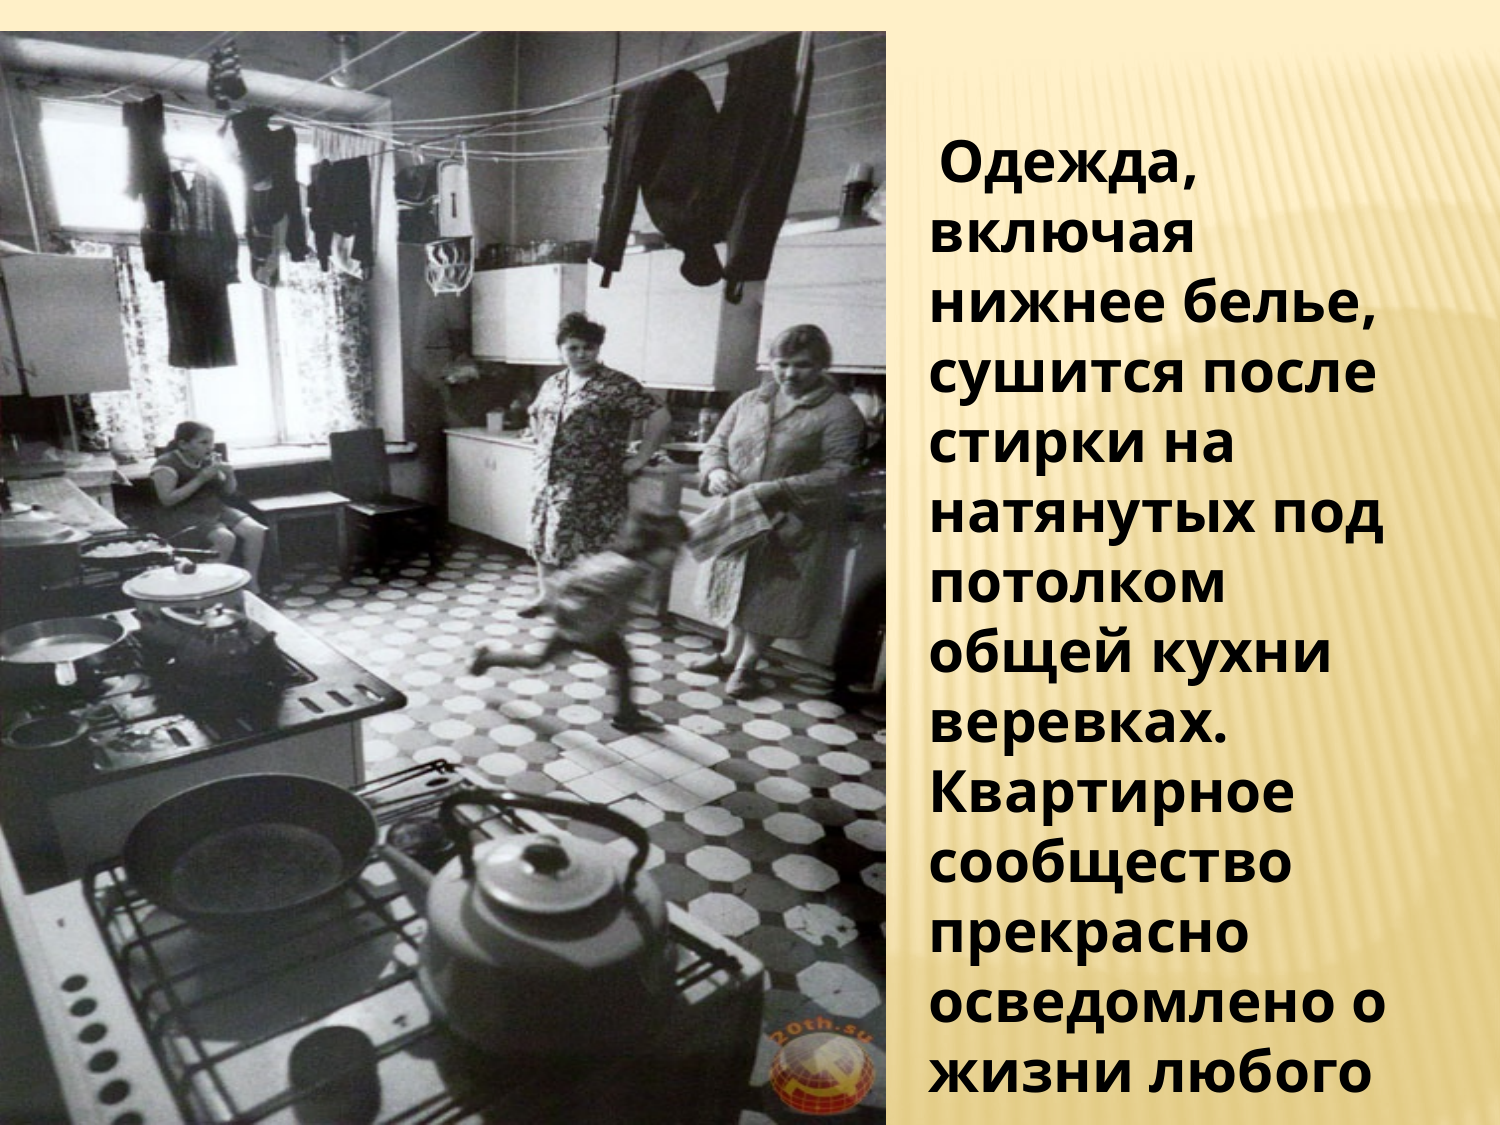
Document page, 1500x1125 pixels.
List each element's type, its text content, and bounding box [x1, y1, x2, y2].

picture [0, 30, 887, 1125]
text_box Одежда, включая нижнее белье, сушится после стирки на натянутых под потолком общей кухни веревках. Квартирное сообщество прекрасно осведомлено о жизни любого своего члена [913, 117, 1442, 1125]
